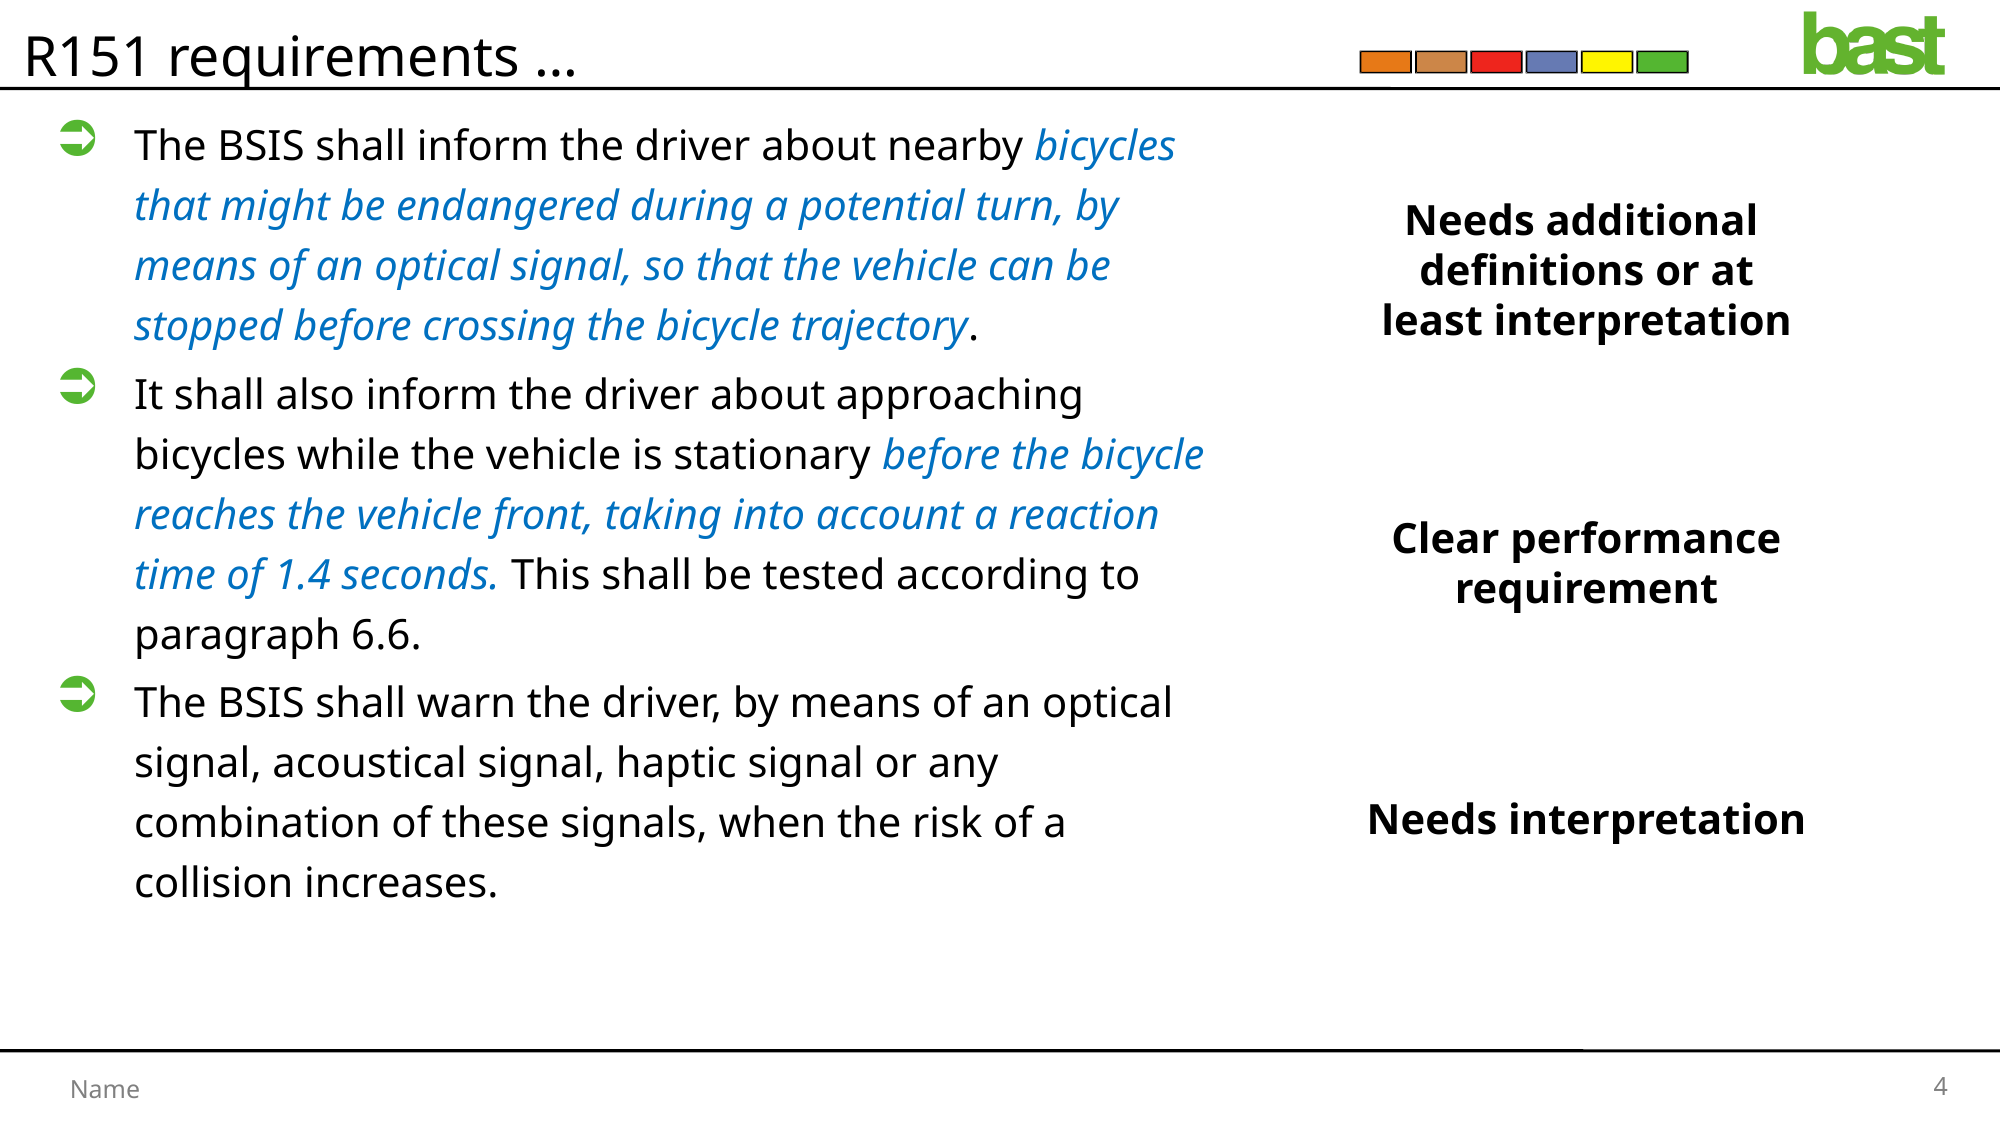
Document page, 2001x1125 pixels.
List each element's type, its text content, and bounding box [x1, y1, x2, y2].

title R151 requirements … [23, 0, 1587, 138]
list The BSIS shall inform the driver about nearby bicycles that might be endangered during a potential turn, by means of an optical signal, so that the vehicle can be stopped before crossing the bicycle trajectory. It shall also inform the driver about approaching bicycles while the vehicle is stationary before the bicycle reaches the vehicle front, taking into account a reaction time of 1.4 seconds. This shall be tested according to paragraph 6.6. The BSIS shall warn the driver, by means of an optical signal, acoustical signal, haptic signal or any combination of these signals, when the risk of a collision increases. [55, 101, 1224, 1012]
text_box Needs additional definitions or at least interpretation [1366, 186, 1807, 352]
text_box Clear performance requirement [1376, 504, 1797, 620]
text_box Needs interpretation [1351, 785, 1822, 851]
picture [1803, 11, 1945, 75]
